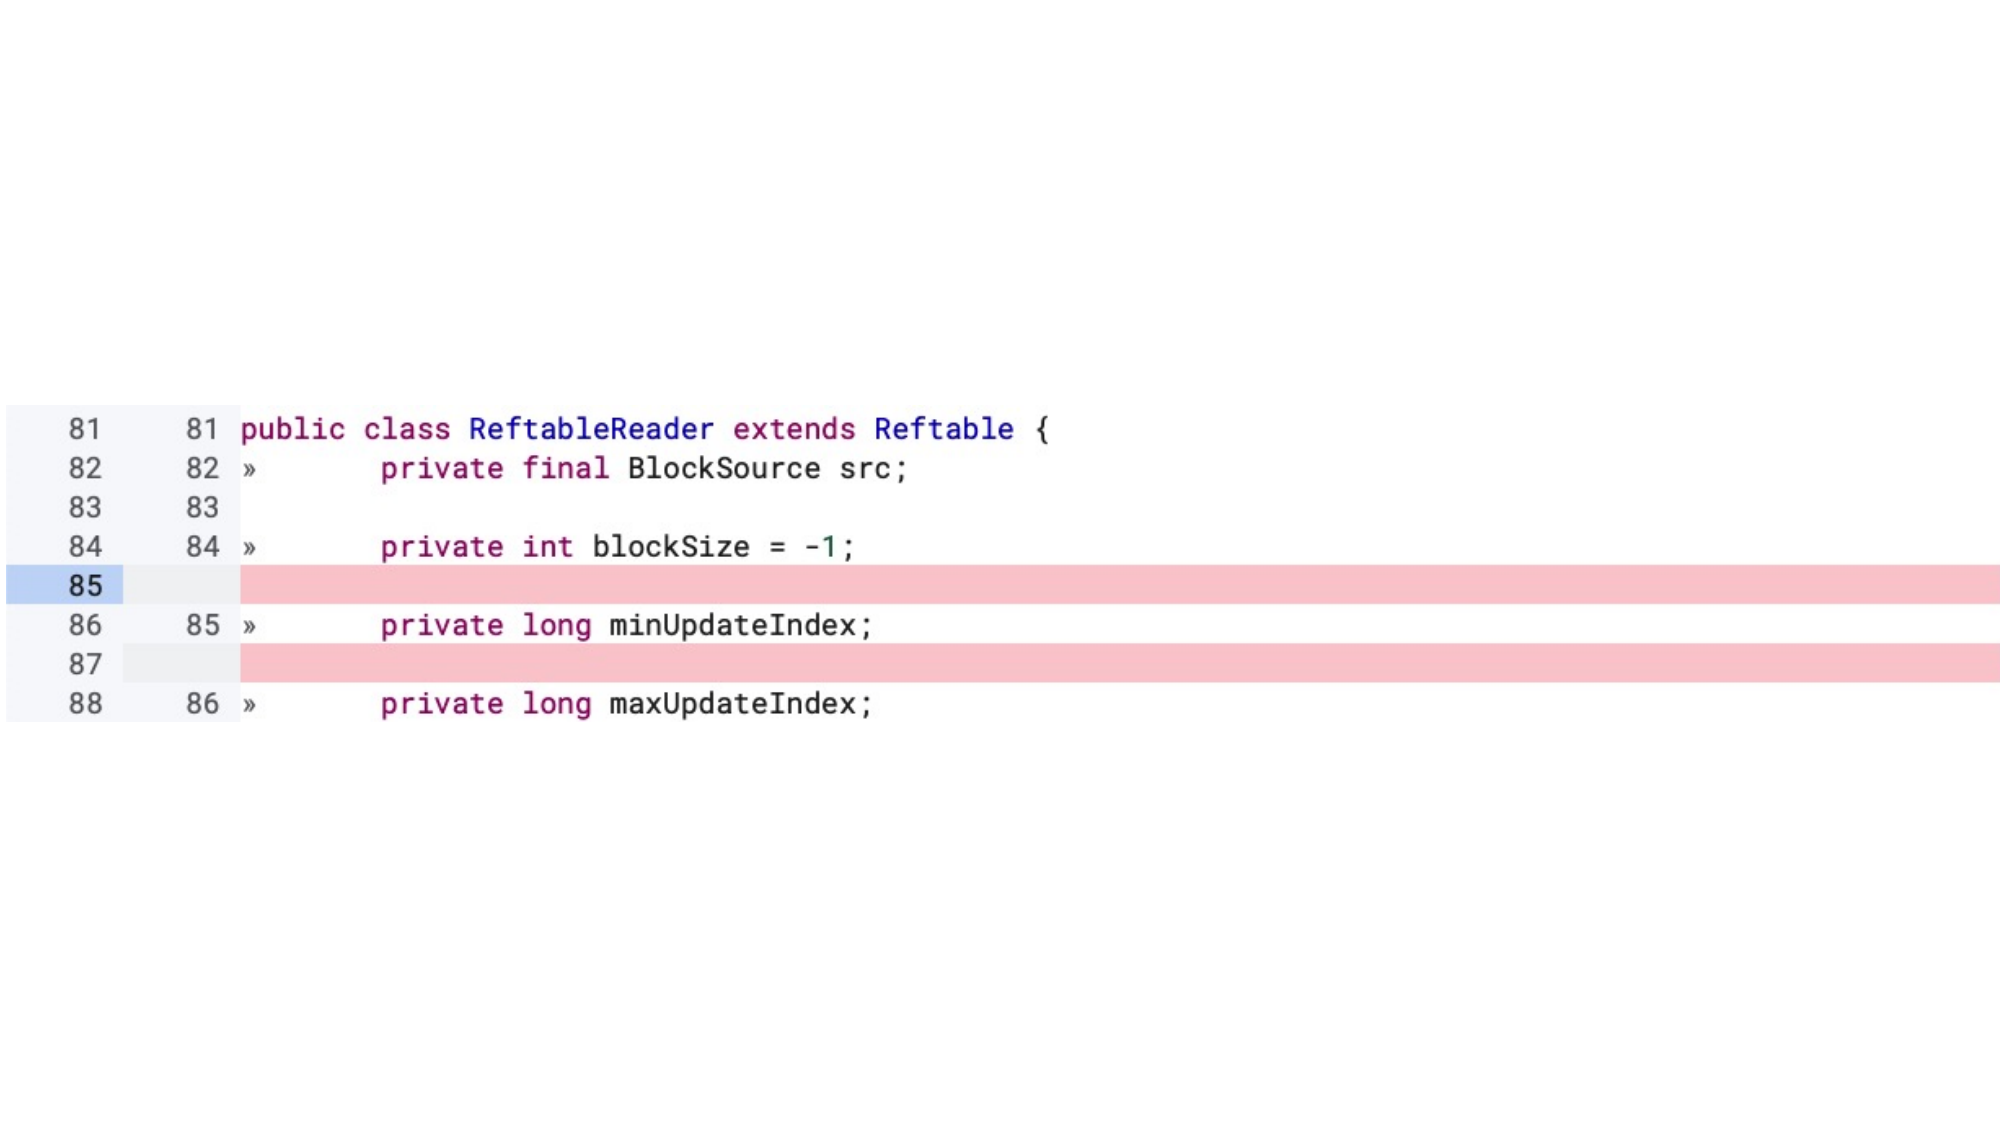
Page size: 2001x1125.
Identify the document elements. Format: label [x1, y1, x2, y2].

picture [6, 405, 2000, 722]
